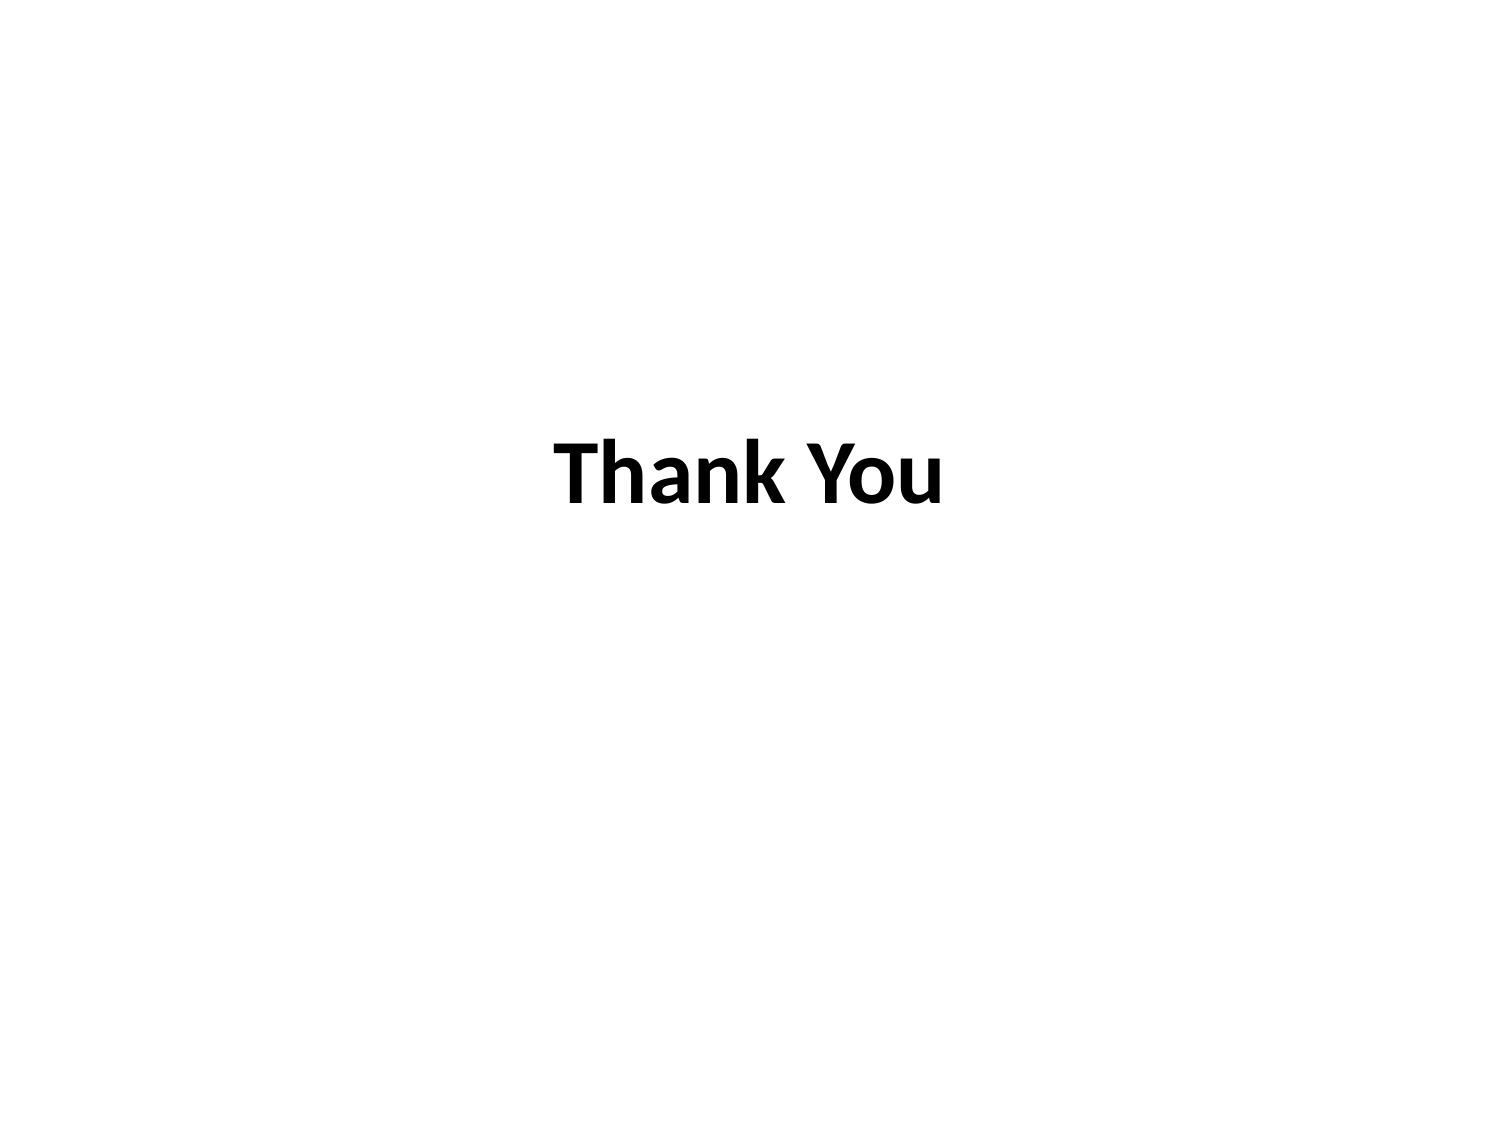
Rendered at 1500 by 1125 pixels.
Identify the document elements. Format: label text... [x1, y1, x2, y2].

title Thank You [103, 365, 1397, 583]
